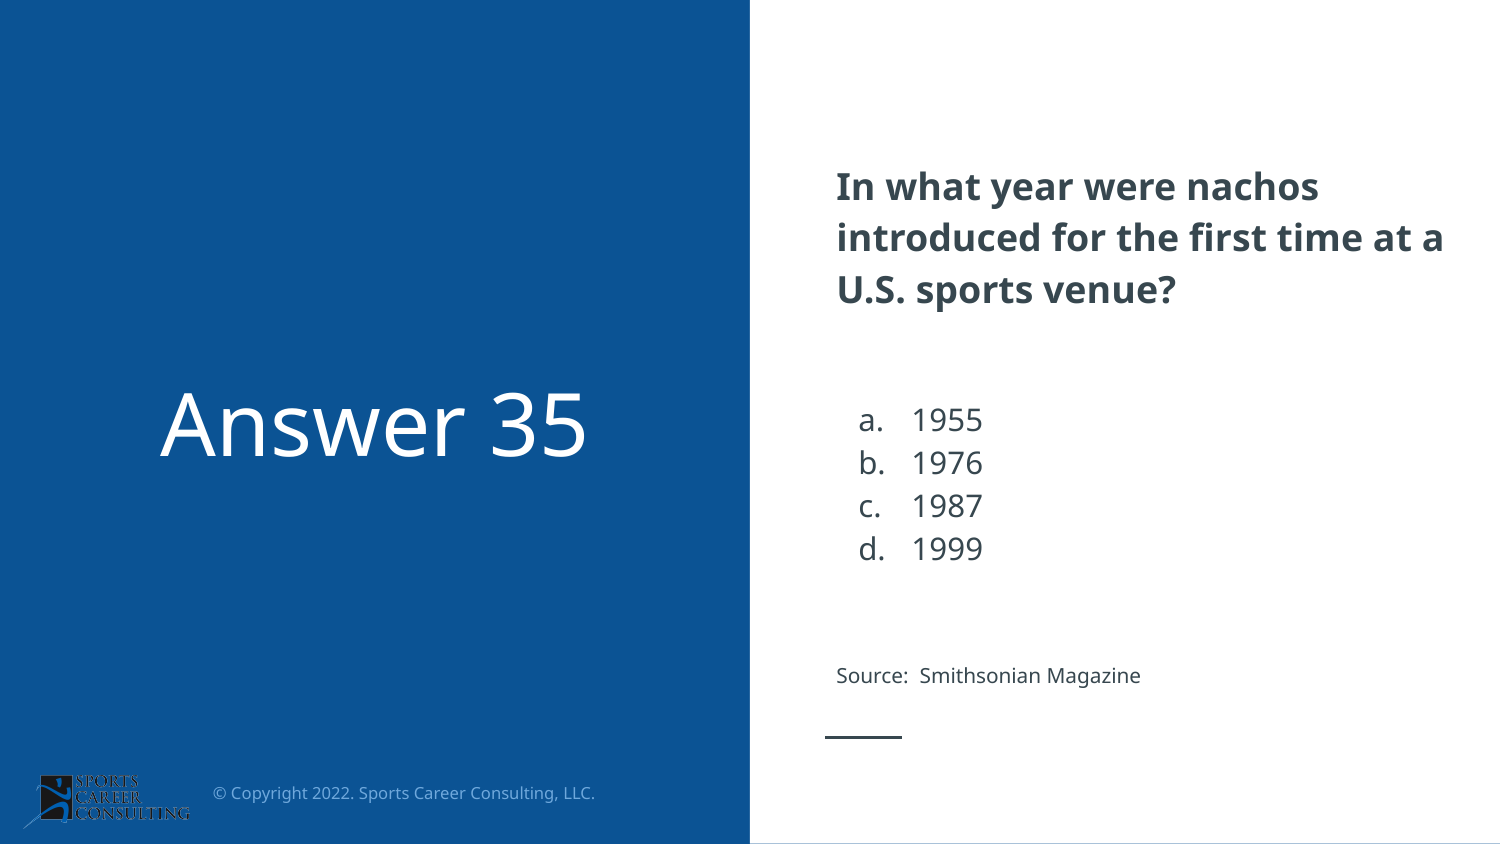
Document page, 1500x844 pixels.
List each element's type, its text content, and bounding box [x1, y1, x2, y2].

picture [22, 774, 190, 829]
text_box © Copyright 2022. Sports Career Consulting, LLC. [197, 767, 750, 838]
list In what year were nachos introduced for the first time at a U.S. sports venue? 1955 1976 1987 1999 Source: Smithsonian Magazine [821, 118, 1486, 725]
title Answer 35 [43, 298, 708, 546]
